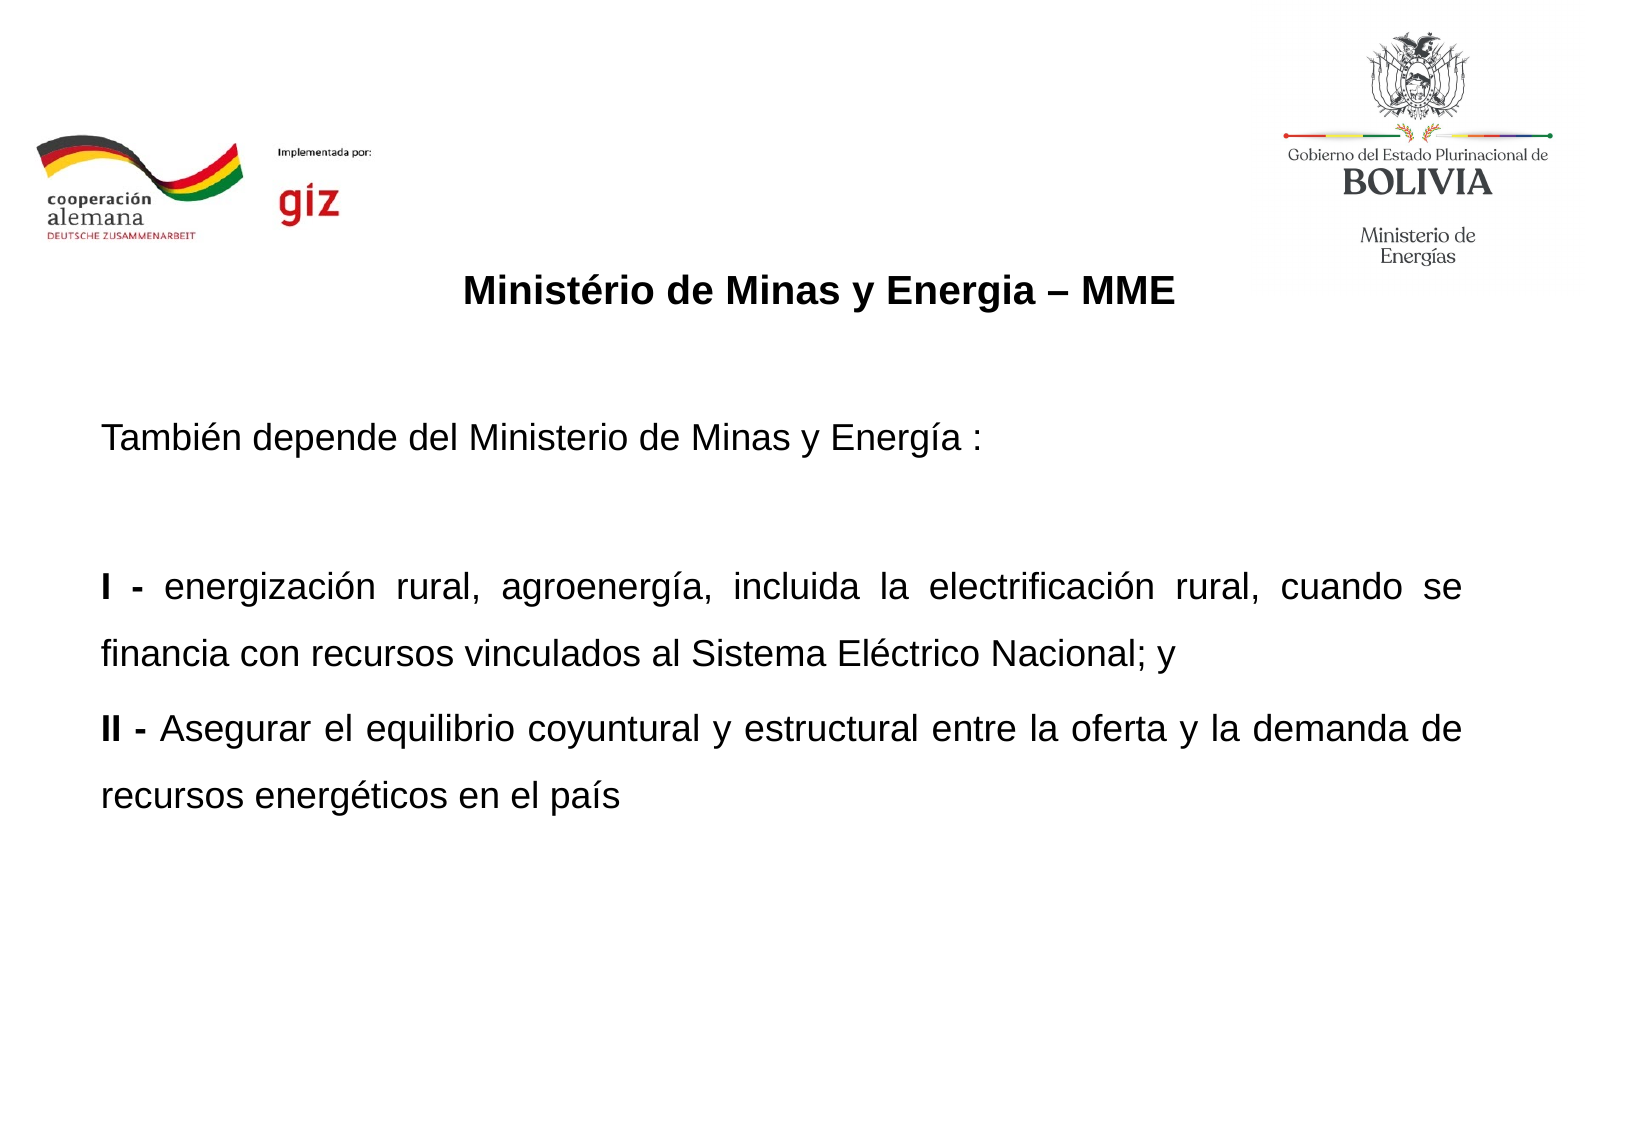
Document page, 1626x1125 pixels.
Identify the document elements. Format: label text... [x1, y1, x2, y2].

picture [13, 105, 393, 267]
picture [1250, 0, 1585, 296]
text_box También depende del Ministerio de Minas y Energía : I - energización rural, agroenergía, incluida la electrificación rural, cuando se financia con recursos vinculados al Sistema Eléctrico Nacional; y II - Asegurar el equilibrio coyuntural y estructural entre la oferta y la demanda de recursos energéticos en el país [71, 383, 1478, 824]
text_box Ministério de Minas y Energia – MME [0, 256, 1625, 321]
